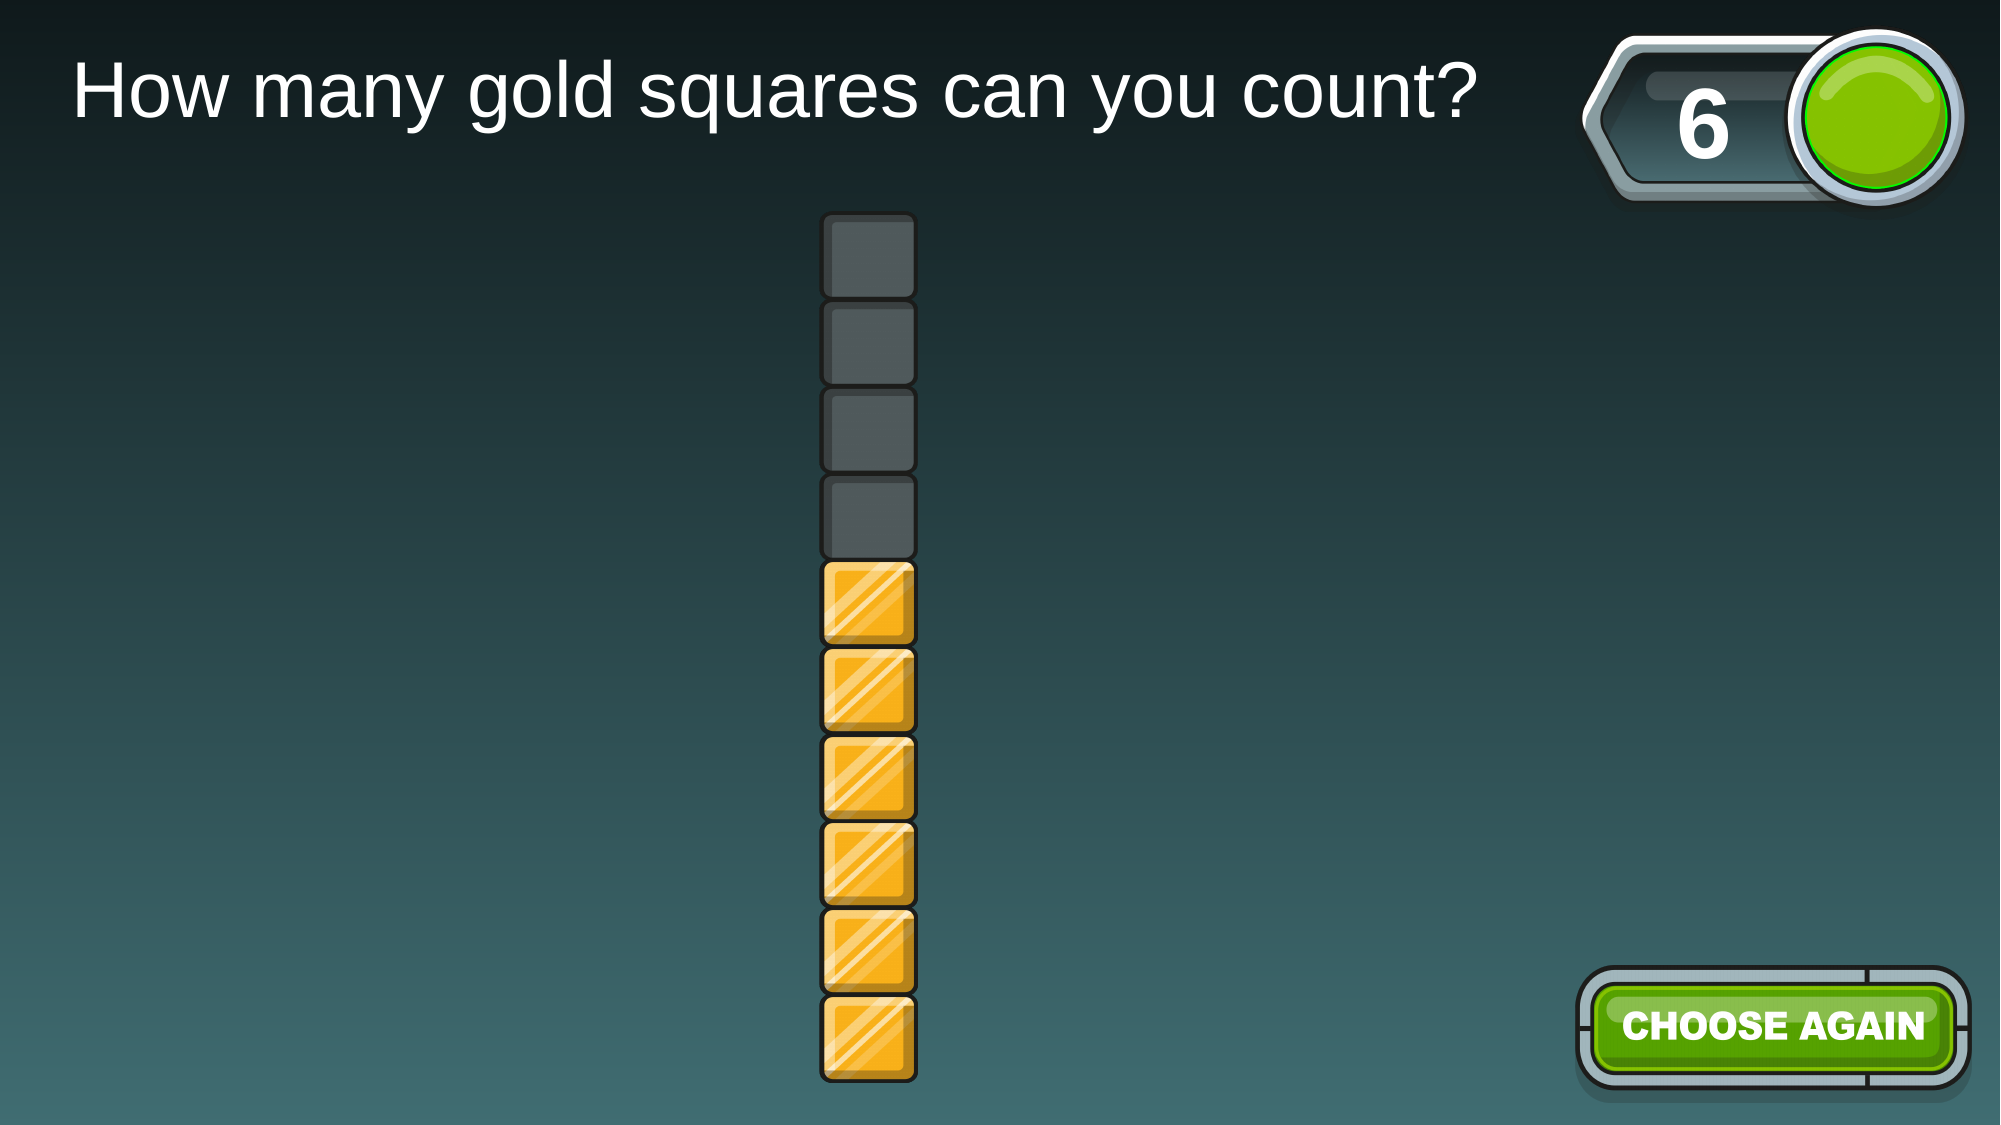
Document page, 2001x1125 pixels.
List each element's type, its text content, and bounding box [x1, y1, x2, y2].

picture [1575, 25, 1971, 221]
picture [1575, 965, 1972, 1104]
picture [819, 210, 919, 1083]
text_box How many gold squares can you count? [56, 30, 1553, 150]
